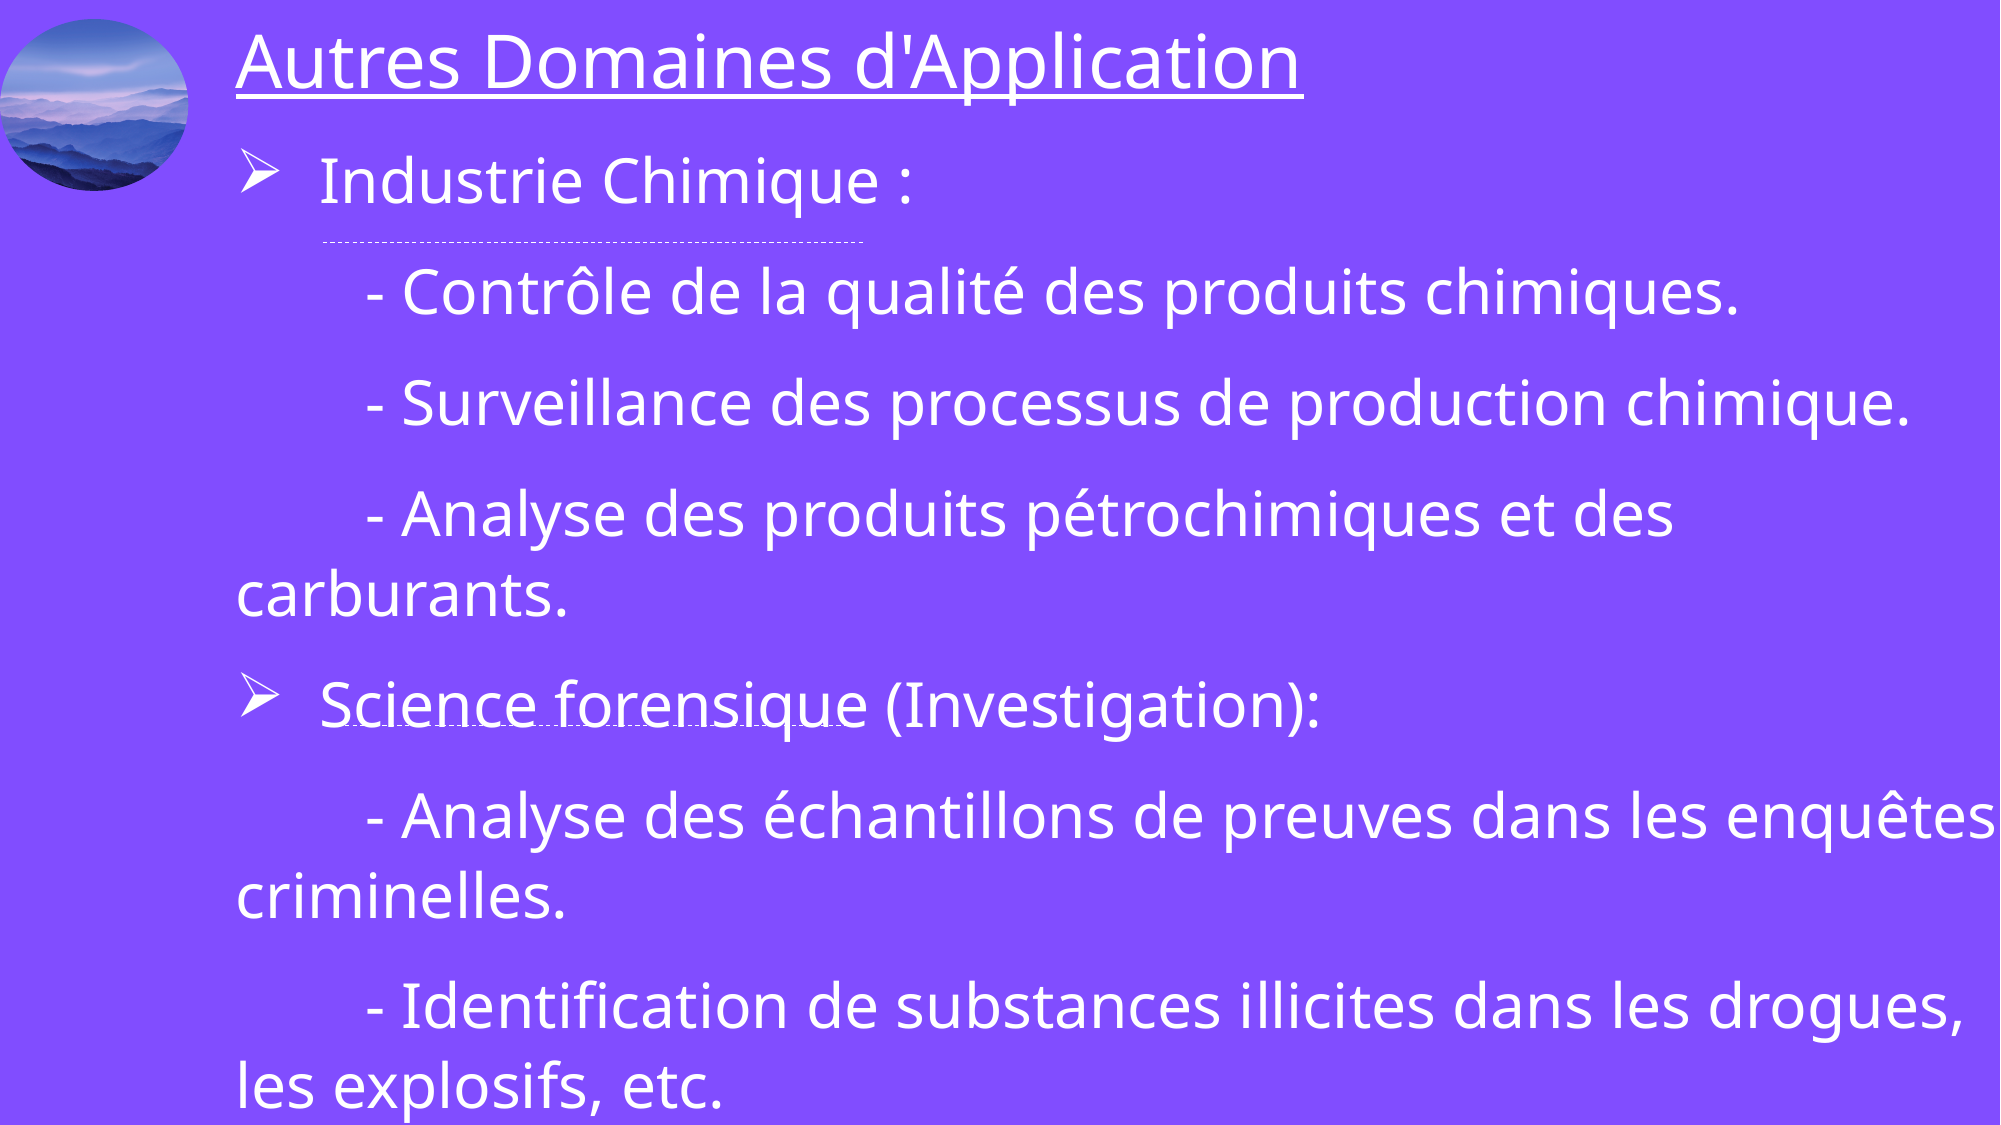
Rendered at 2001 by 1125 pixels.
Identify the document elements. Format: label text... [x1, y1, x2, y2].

picture [0, 18, 189, 191]
subtitle Autres Domaines d'Application Industrie Chimique : - Contrôle de la qualité des produits chimiques. - Surveillance des processus de production chimique. - Analyse des produits pétrochimiques et des carburants. Science forensique (Investigation): - Analyse des échantillons de preuves dans les enquêtes criminelles. - Identification de substances illicites dans les drogues, les explosifs, etc. [235, 19, 2000, 1125]
